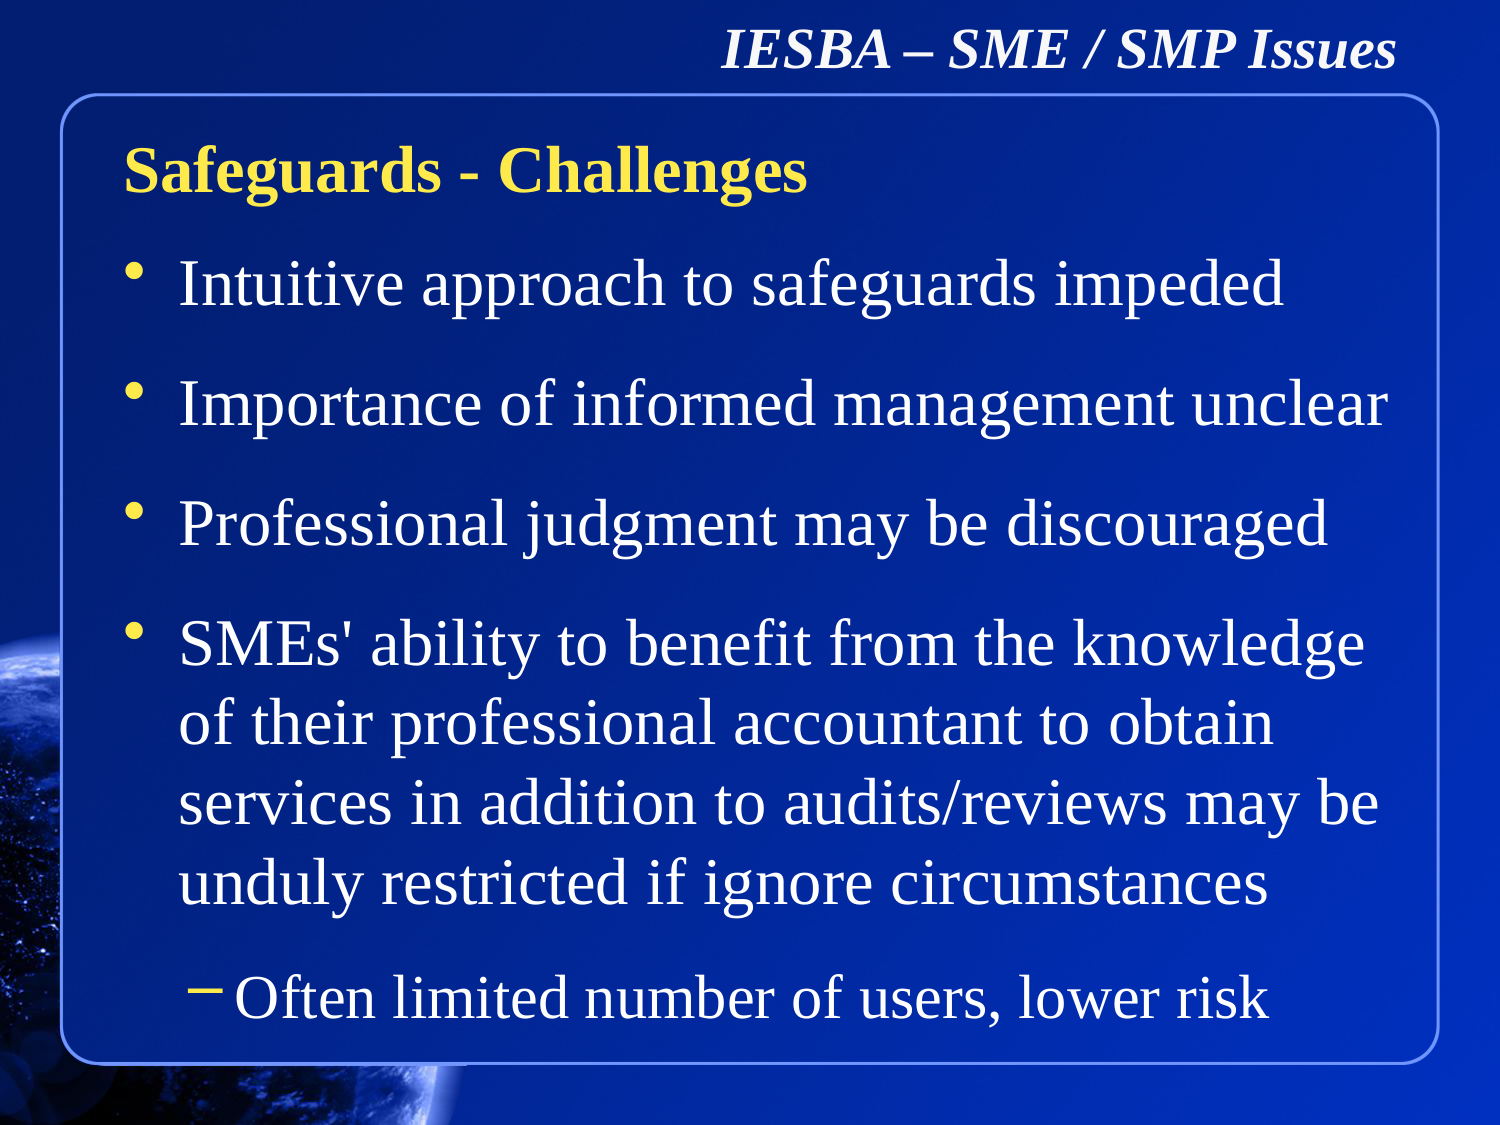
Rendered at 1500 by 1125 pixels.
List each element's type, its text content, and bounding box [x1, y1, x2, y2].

list Safeguards - Challenges [107, 118, 1411, 215]
picture [0, 0, 1500, 1125]
list Intuitive approach to safeguards impeded Importance of informed management unclear Professional judgment may be discouraged SMEs' ability to benefit from the knowledge of their professional accountant to obtain services in addition to audits/reviews may be unduly restricted if ignore circumstances Often limited number of users, lower risk [107, 230, 1428, 1048]
title IESBA – SME / SMP Issues [149, 0, 1414, 92]
